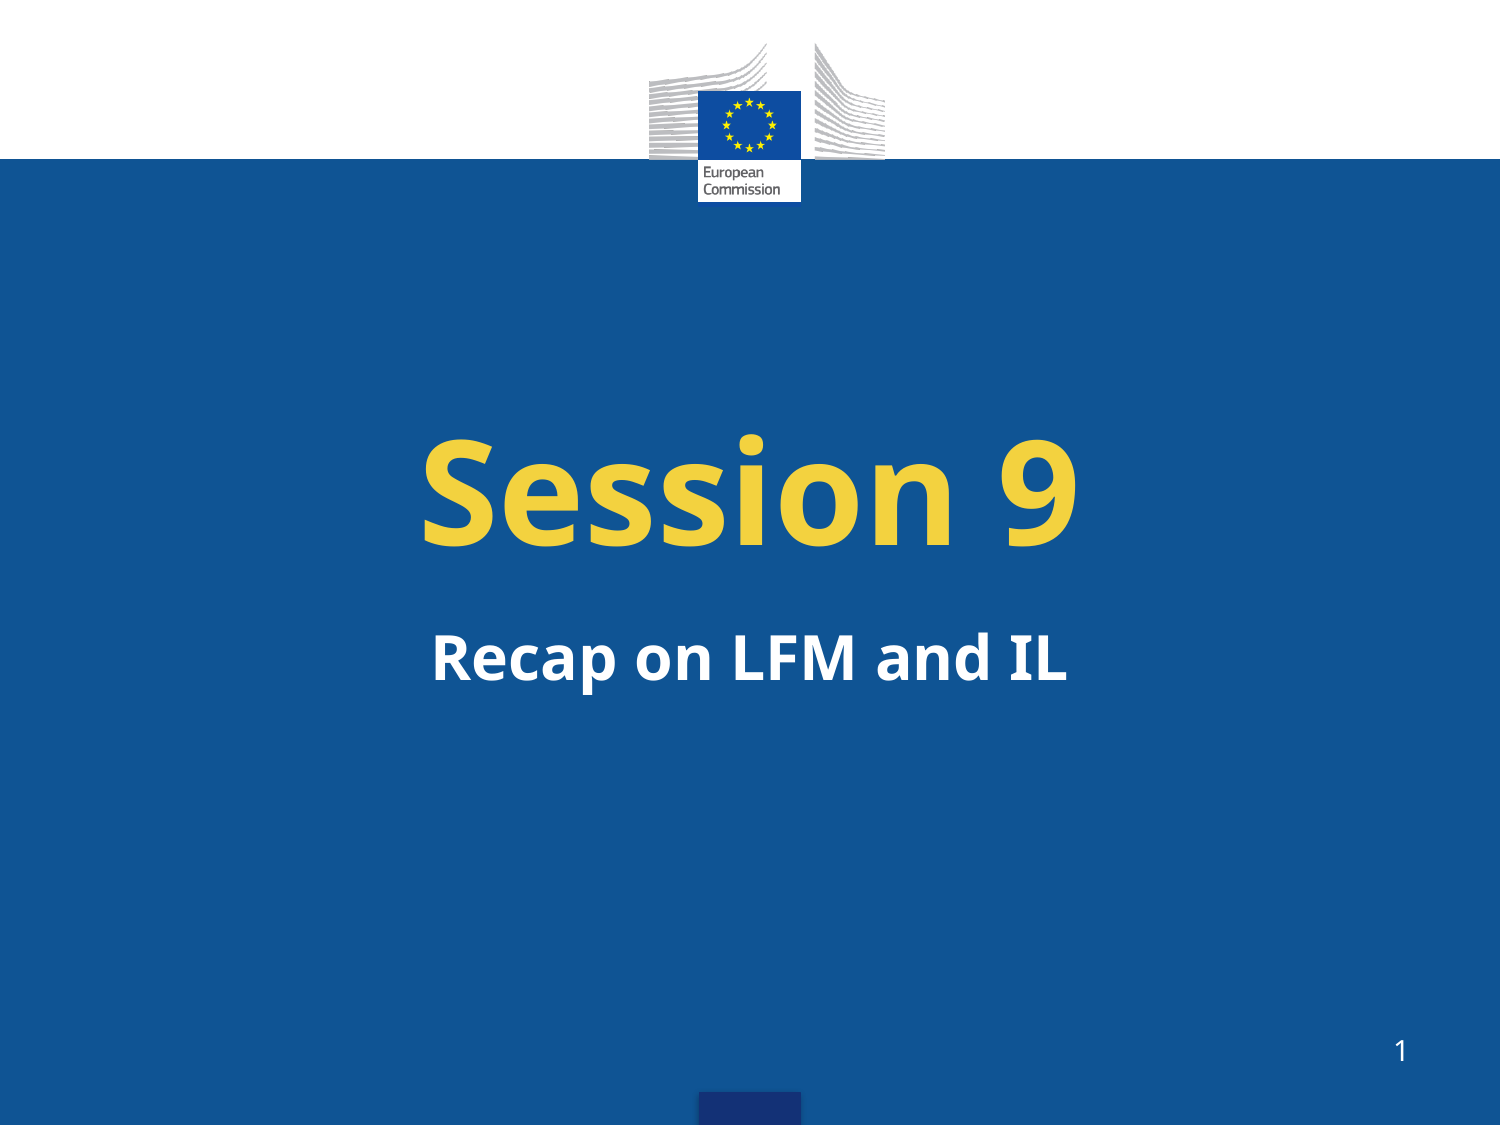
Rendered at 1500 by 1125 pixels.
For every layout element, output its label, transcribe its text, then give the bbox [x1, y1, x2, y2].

slide_number 1 [1074, 1024, 1426, 1103]
subtitle Recap on LFM and IL [0, 610, 1500, 895]
title Session 9 [0, 421, 1500, 552]
